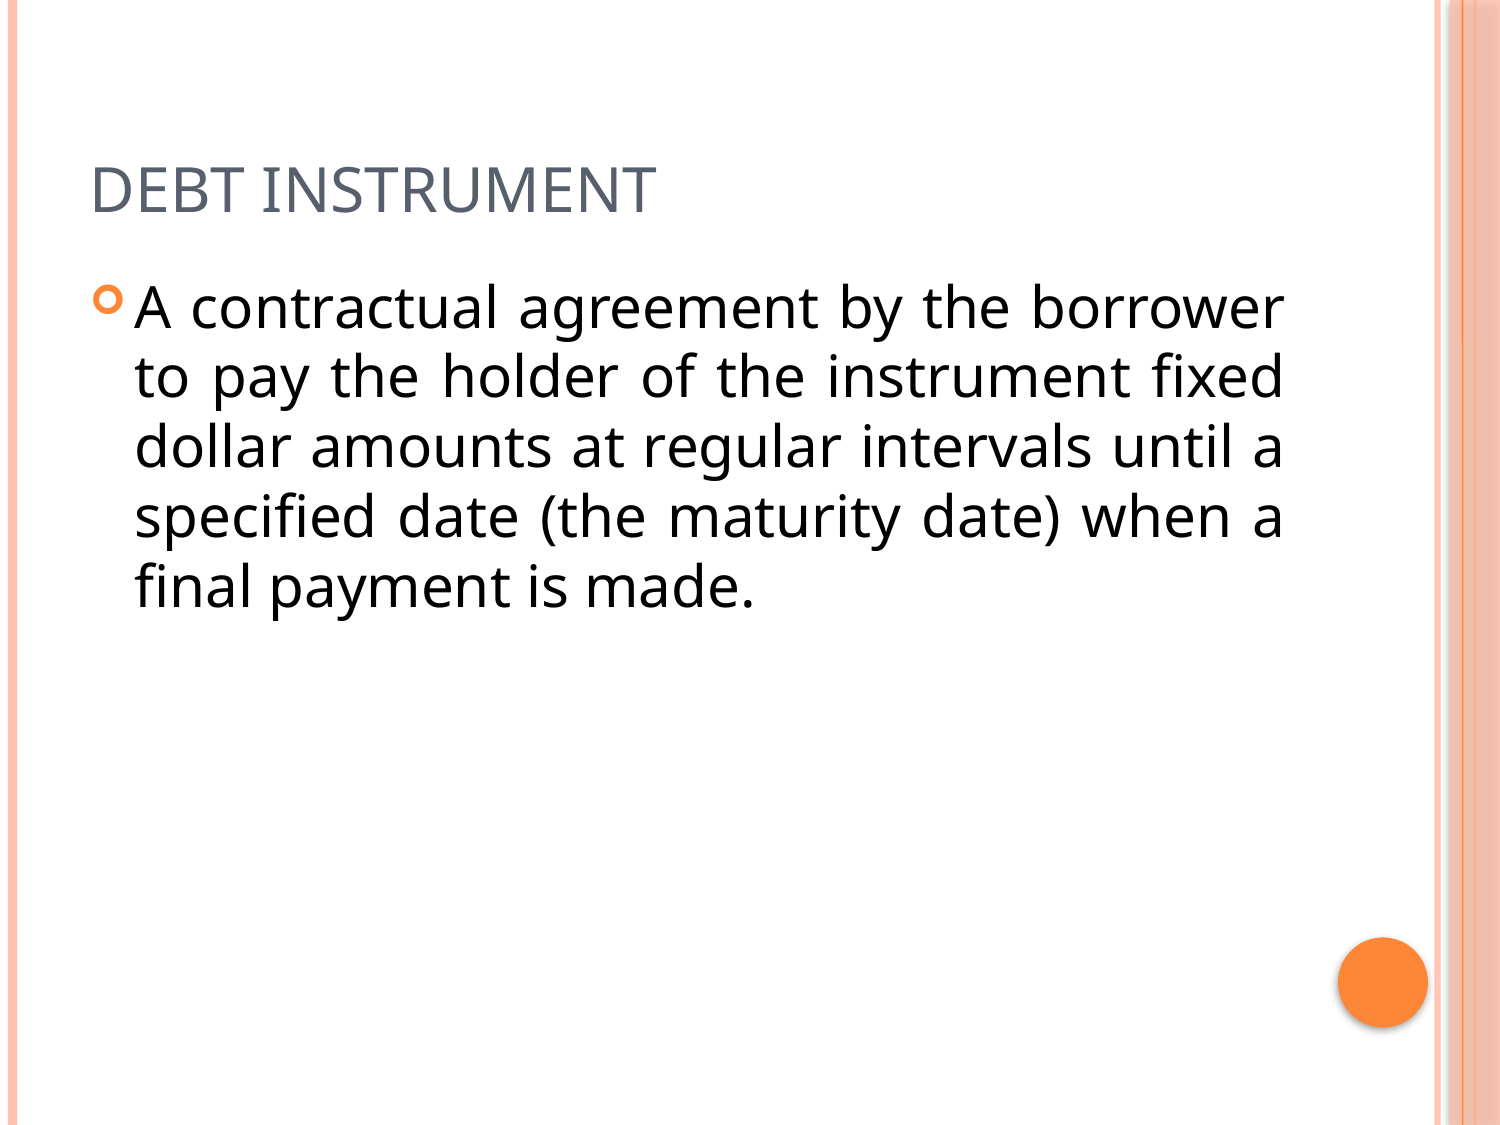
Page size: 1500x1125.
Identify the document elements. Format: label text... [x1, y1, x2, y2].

title Debt instrument [75, 45, 1300, 233]
list A contractual agreement by the borrower to pay the holder of the instrument fixed dollar amounts at regular intervals until a specified date (the maturity date) when a final payment is made. [75, 262, 1300, 1062]
